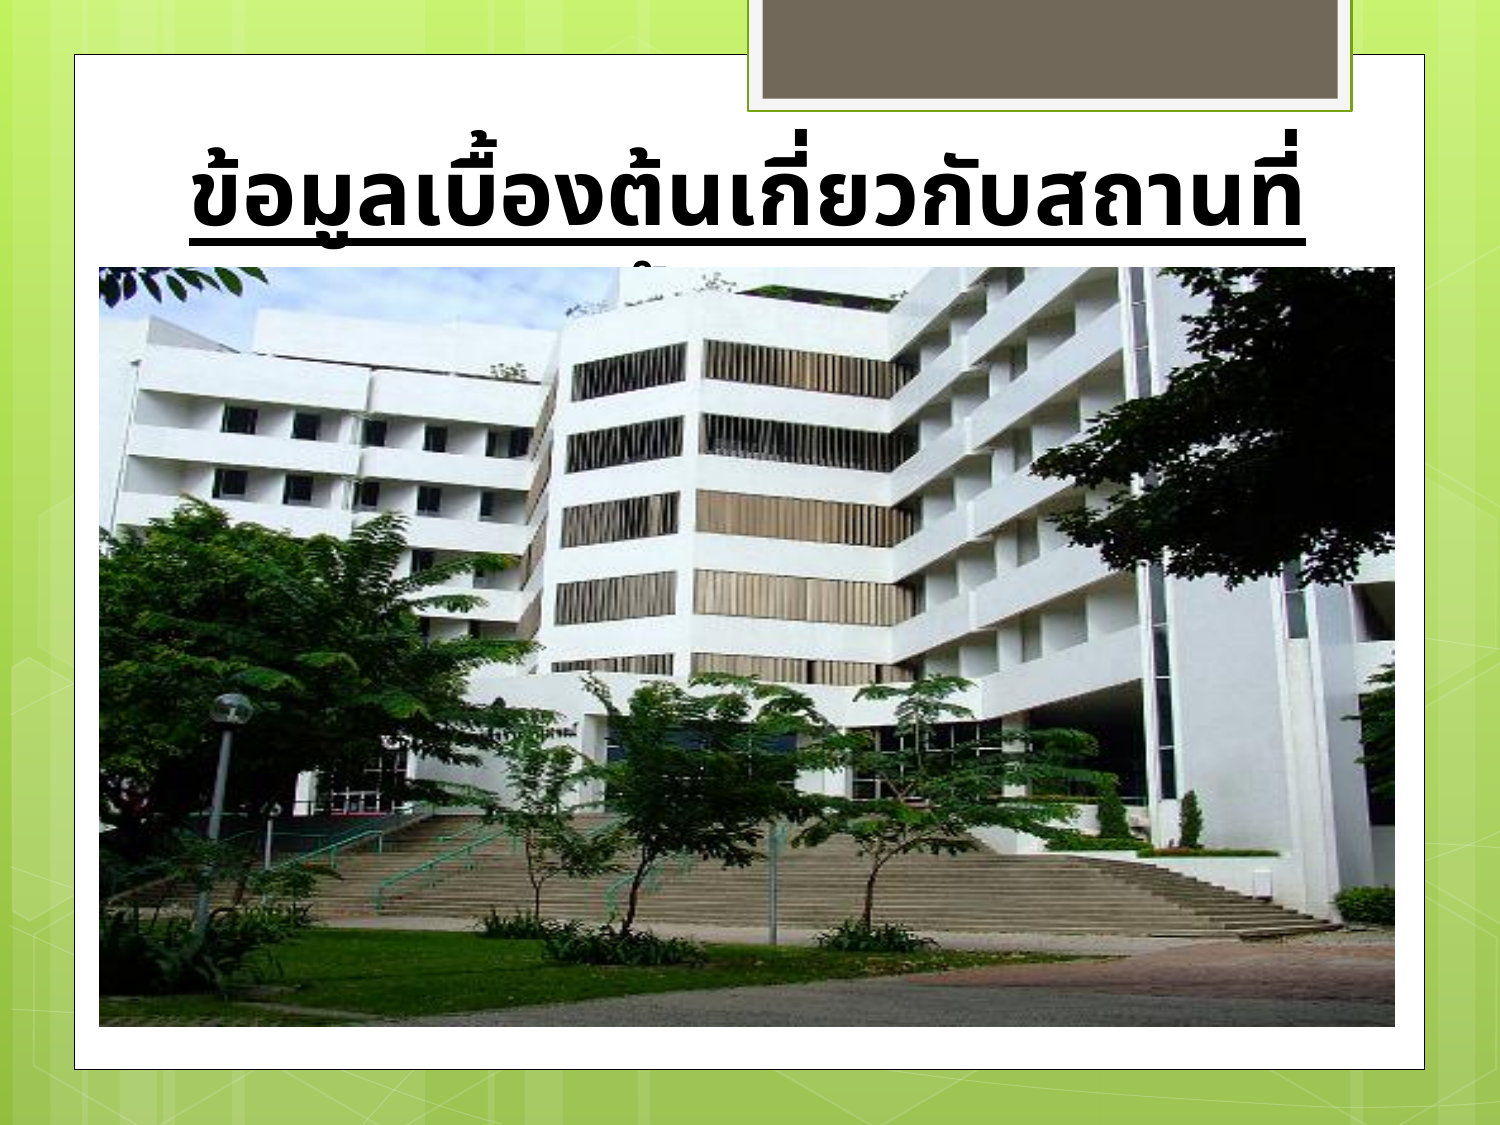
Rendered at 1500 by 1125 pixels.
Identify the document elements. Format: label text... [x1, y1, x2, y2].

picture [99, 266, 1396, 1027]
text_box ข้อมูลเบื้องต้นเกี่ยวกับสถานที่ฝึกงาน [161, 126, 1334, 265]
